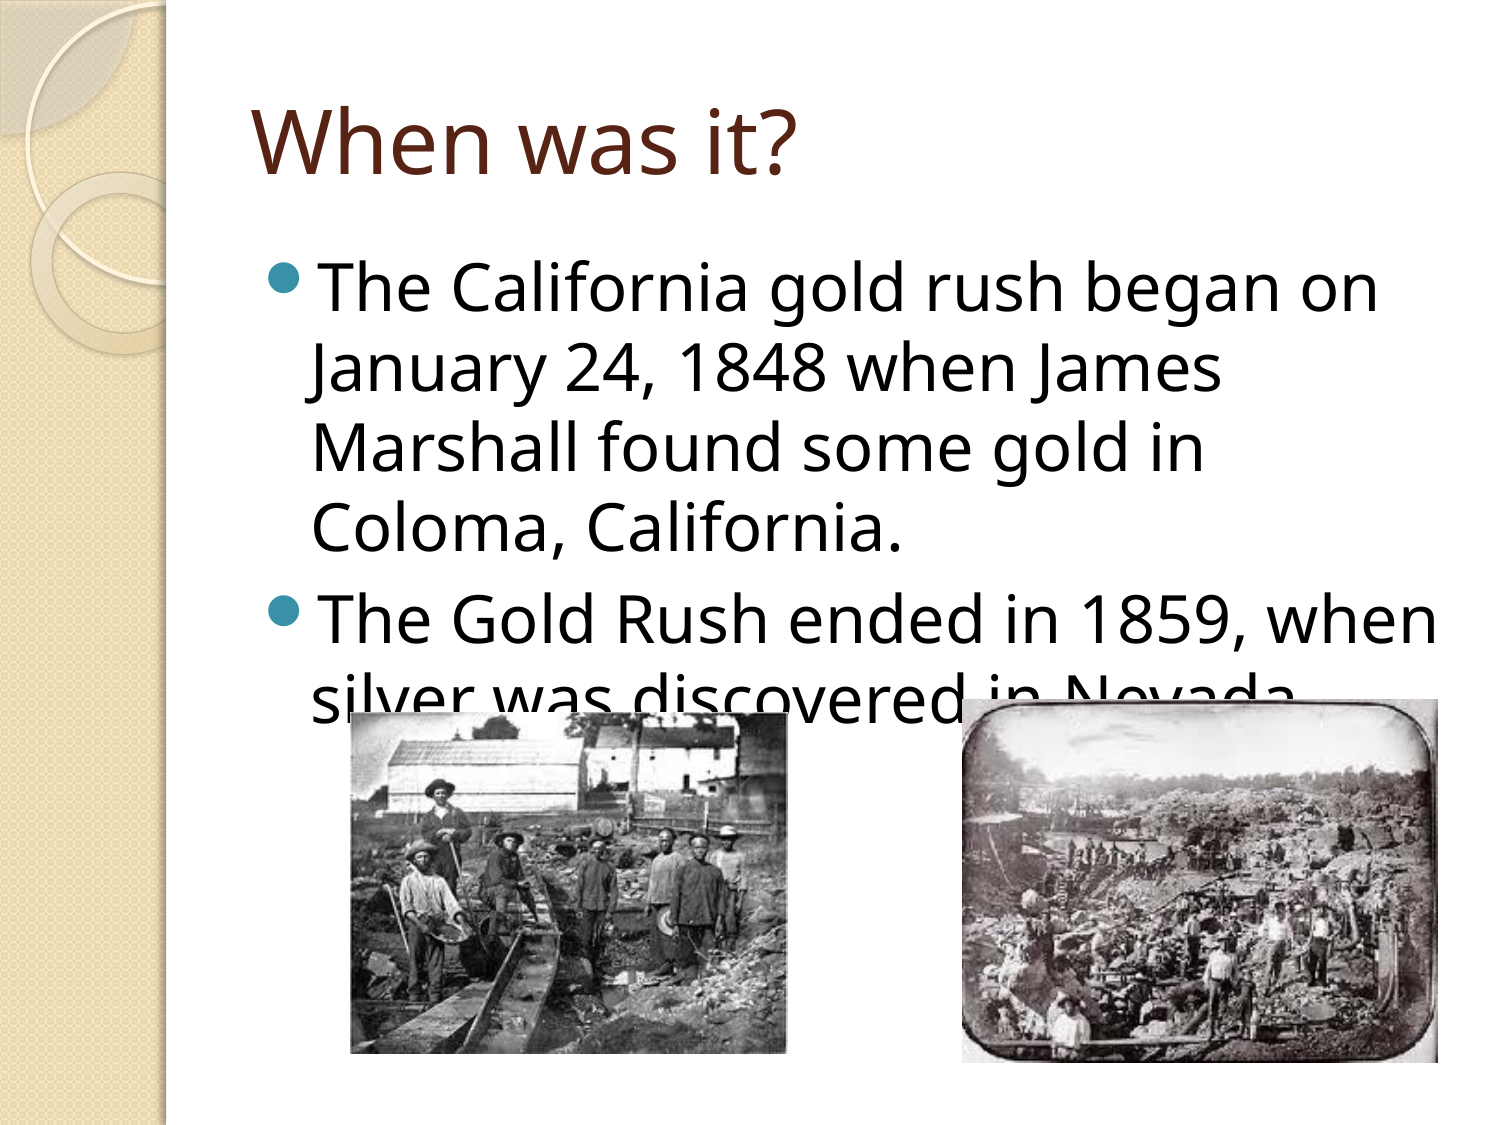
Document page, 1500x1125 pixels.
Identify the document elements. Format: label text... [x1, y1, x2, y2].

text_box [549, 409, 951, 716]
text_box [12, 7, 410, 317]
list The California gold rush began on January 24, 1848 when James Marshall found some gold in Coloma, California. The Gold Rush ended in 1859, when silver was discovered in Nevada. [235, 237, 1466, 1026]
picture [349, 712, 788, 1054]
text_box [410, 7, 415, 314]
picture [962, 699, 1438, 1063]
title When was it? [415, 45, 1466, 233]
